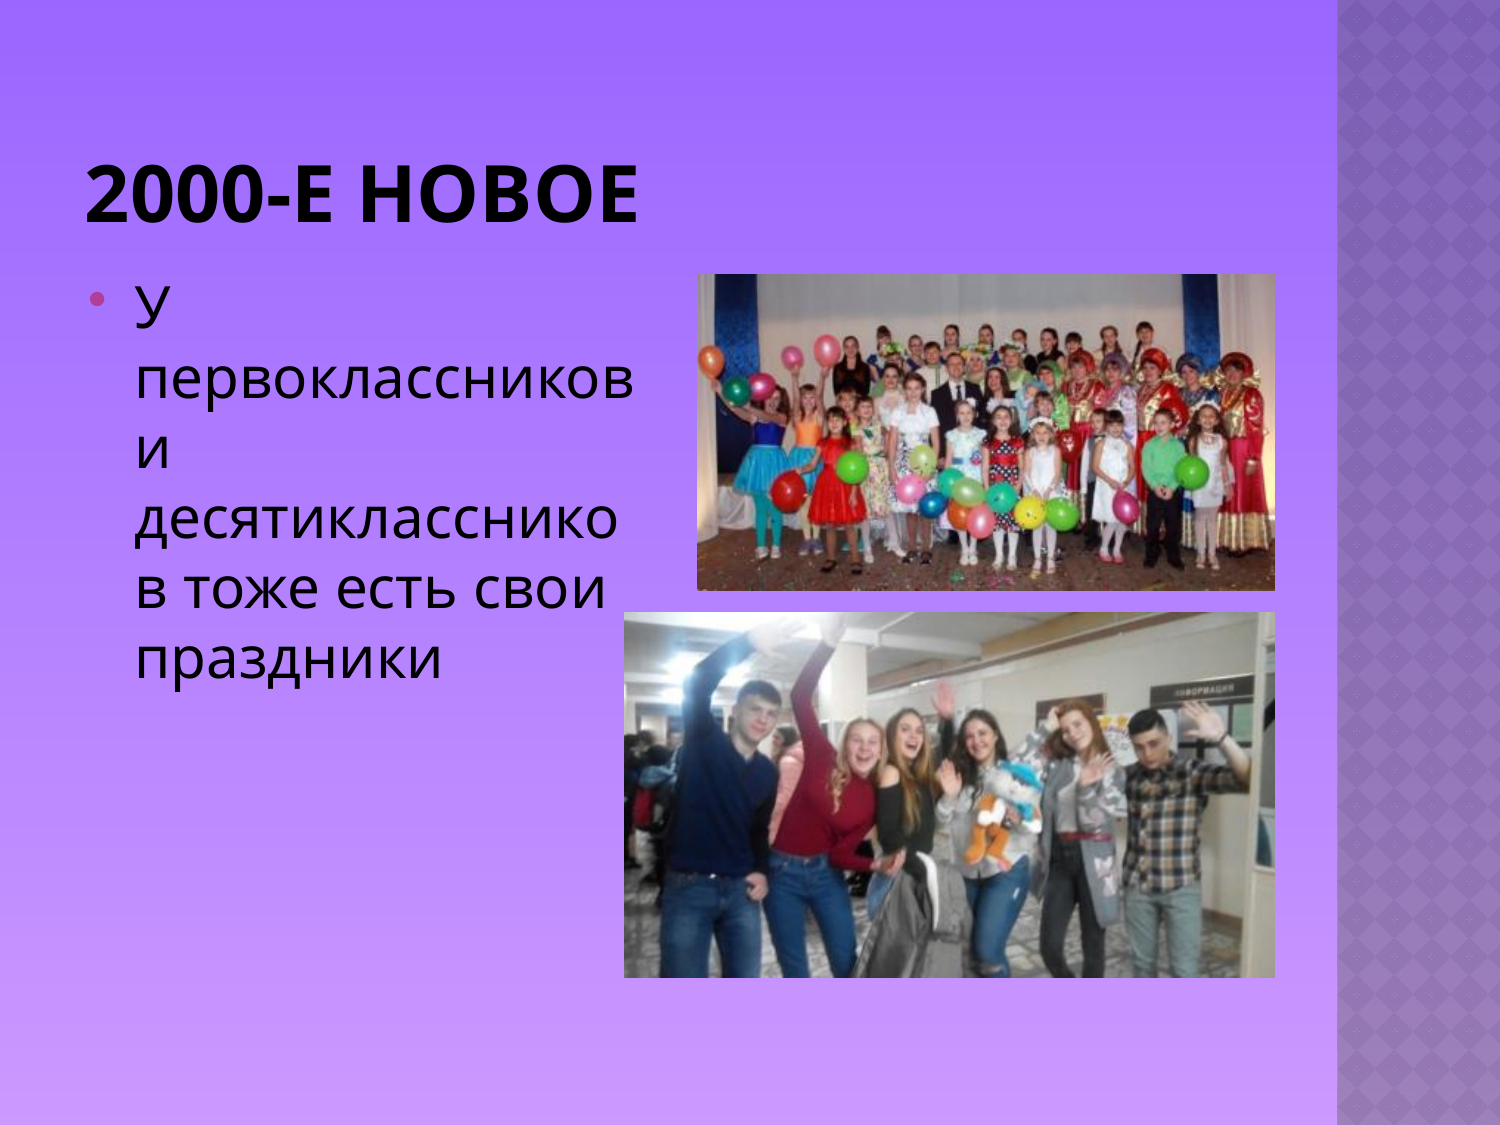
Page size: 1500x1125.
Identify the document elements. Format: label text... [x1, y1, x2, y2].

title 2000-е Новое [77, 50, 1266, 238]
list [696, 274, 1276, 592]
list У первоклассников и десятиклассников тоже есть свои праздники [74, 262, 653, 1006]
picture [624, 612, 1276, 978]
